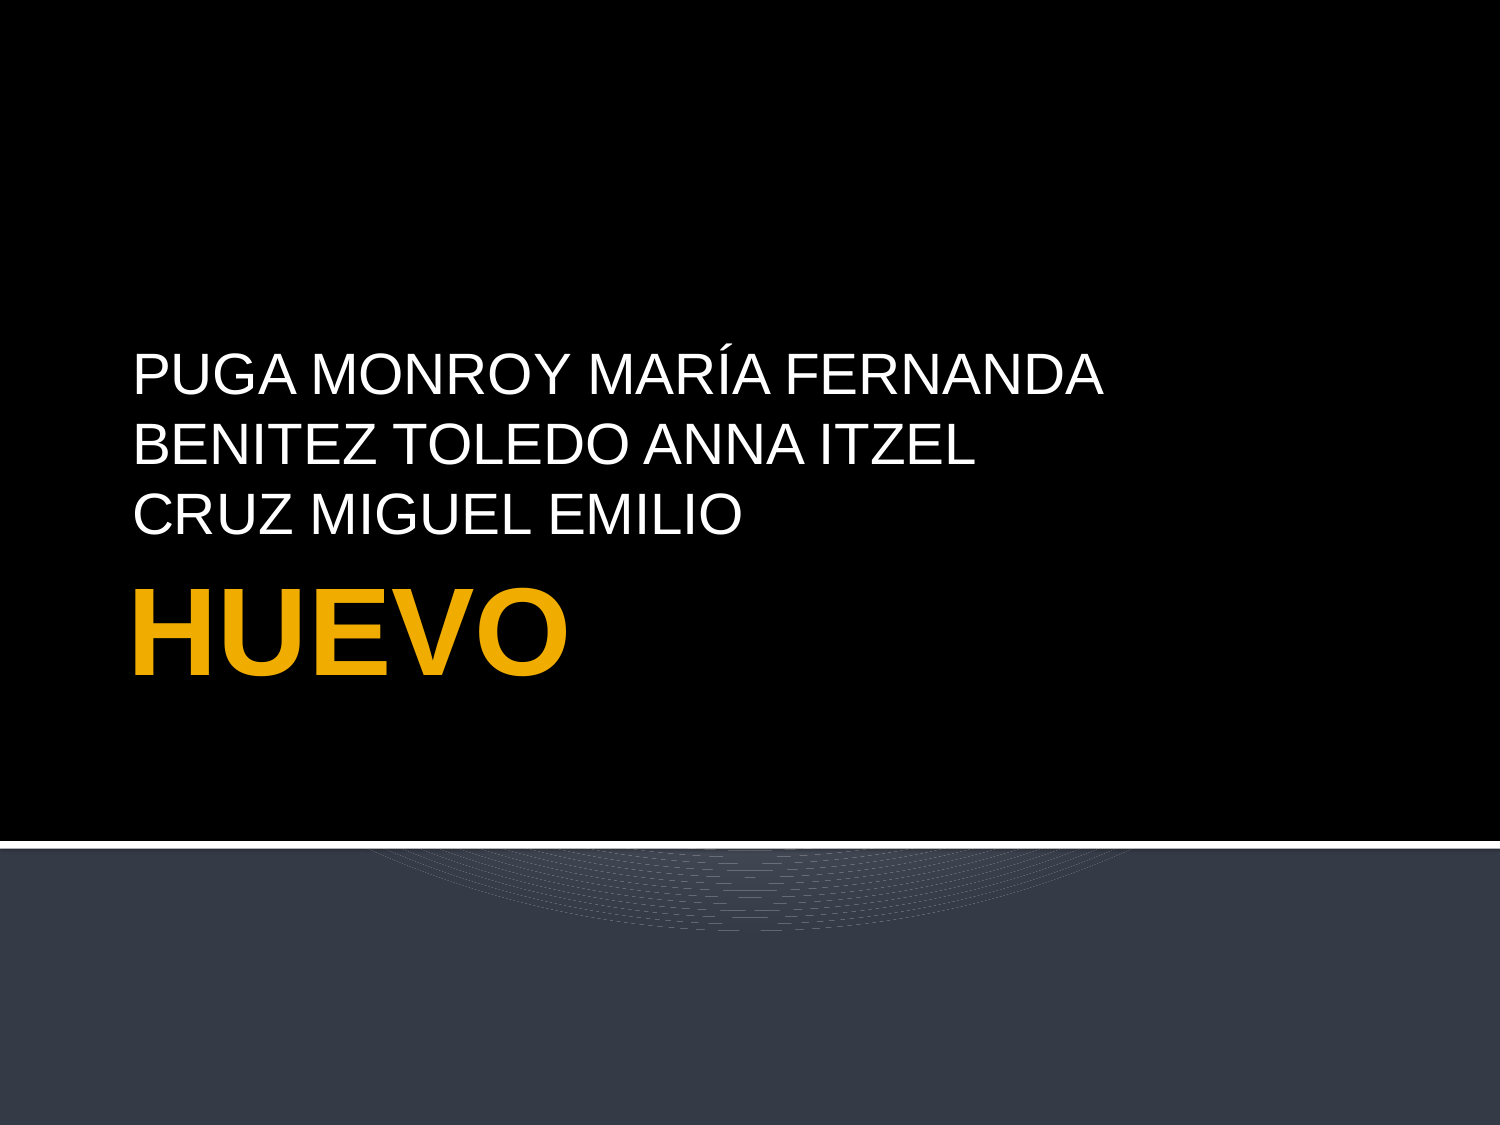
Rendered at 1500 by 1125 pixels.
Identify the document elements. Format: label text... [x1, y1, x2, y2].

subtitle PUGA MONROY MARÍA FERNANDA BENITEZ TOLEDO ANNA ITZEL CRUZ MIGUEL EMILIO [112, 299, 1438, 546]
title HUEVO [112, 550, 1438, 825]
